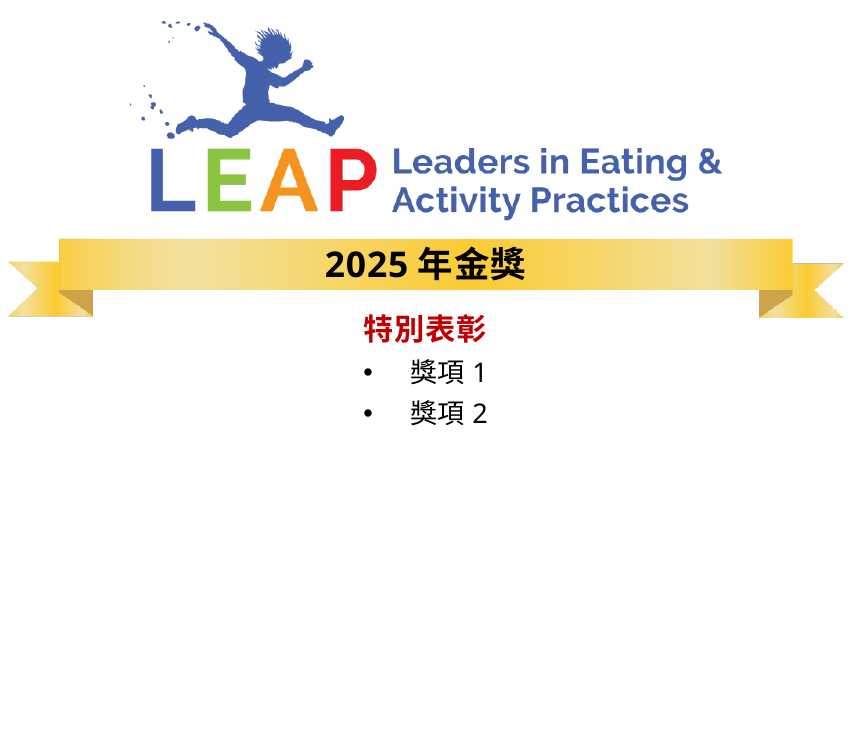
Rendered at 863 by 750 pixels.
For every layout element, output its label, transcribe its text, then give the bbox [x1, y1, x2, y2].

list 特別表彰 獎項1 獎項2 [92, 307, 759, 603]
title 2025年金獎 [60, 239, 791, 293]
picture [1, 0, 863, 338]
